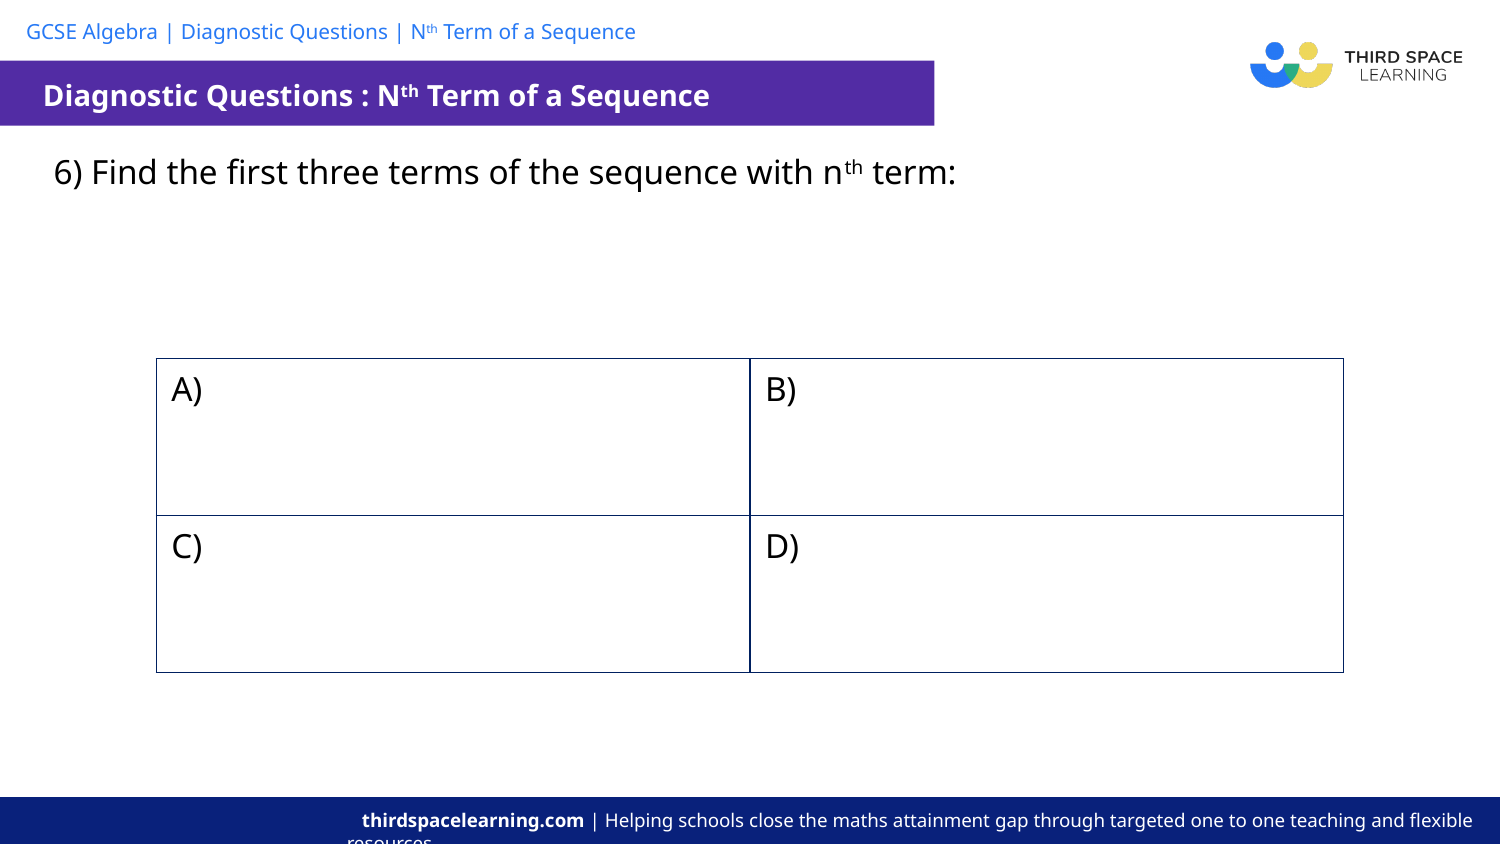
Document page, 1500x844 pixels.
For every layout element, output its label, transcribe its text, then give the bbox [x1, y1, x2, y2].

text_box Diagnostic Questions : Nth Term of a Sequence [27, 61, 849, 127]
picture [1250, 33, 1465, 99]
